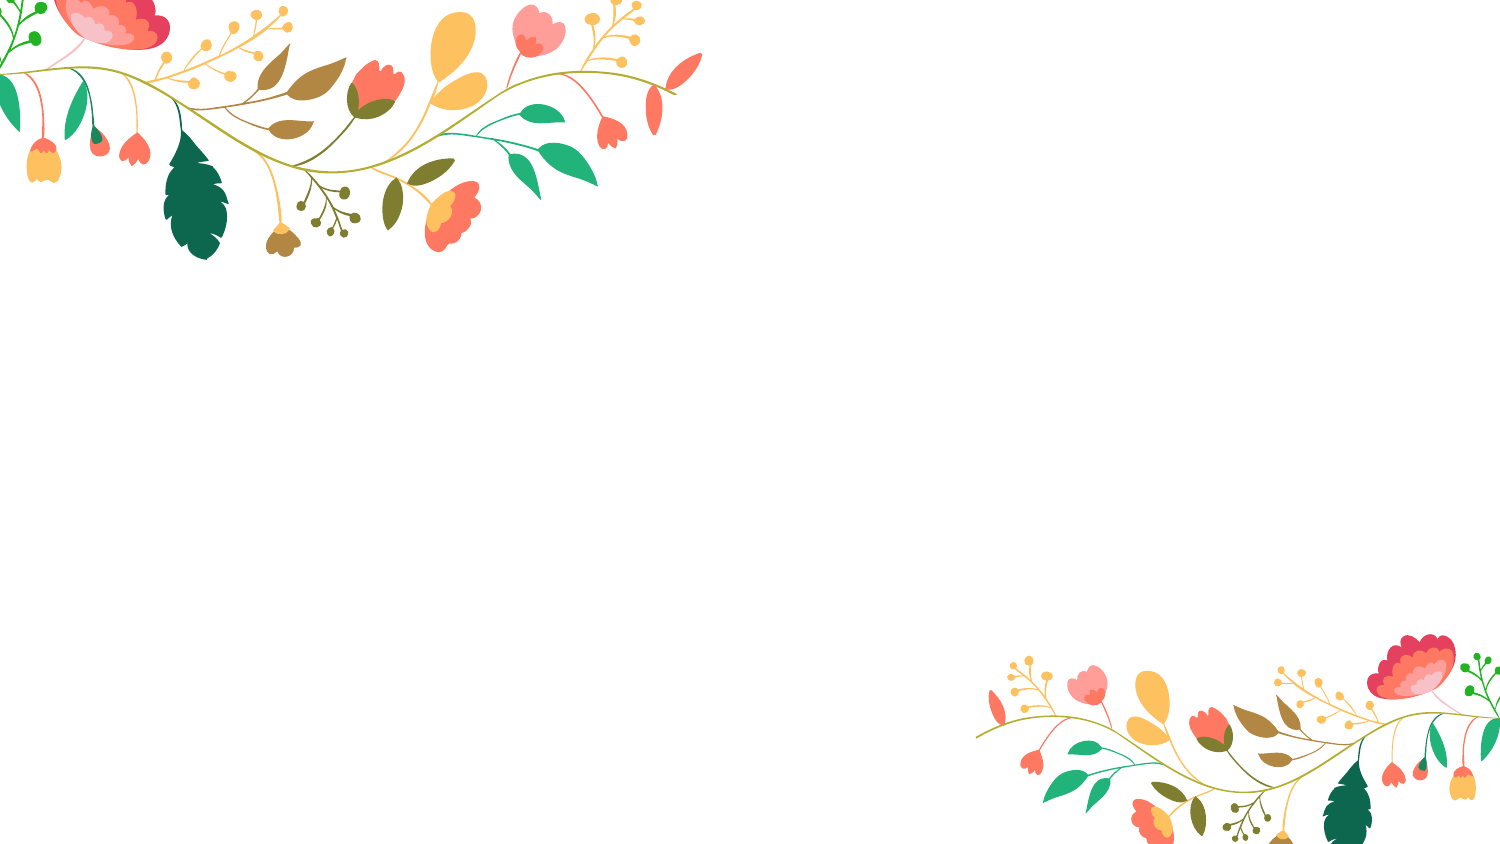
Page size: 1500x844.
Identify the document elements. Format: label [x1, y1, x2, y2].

text_box [975, 630, 1500, 844]
text_box [0, 0, 710, 262]
